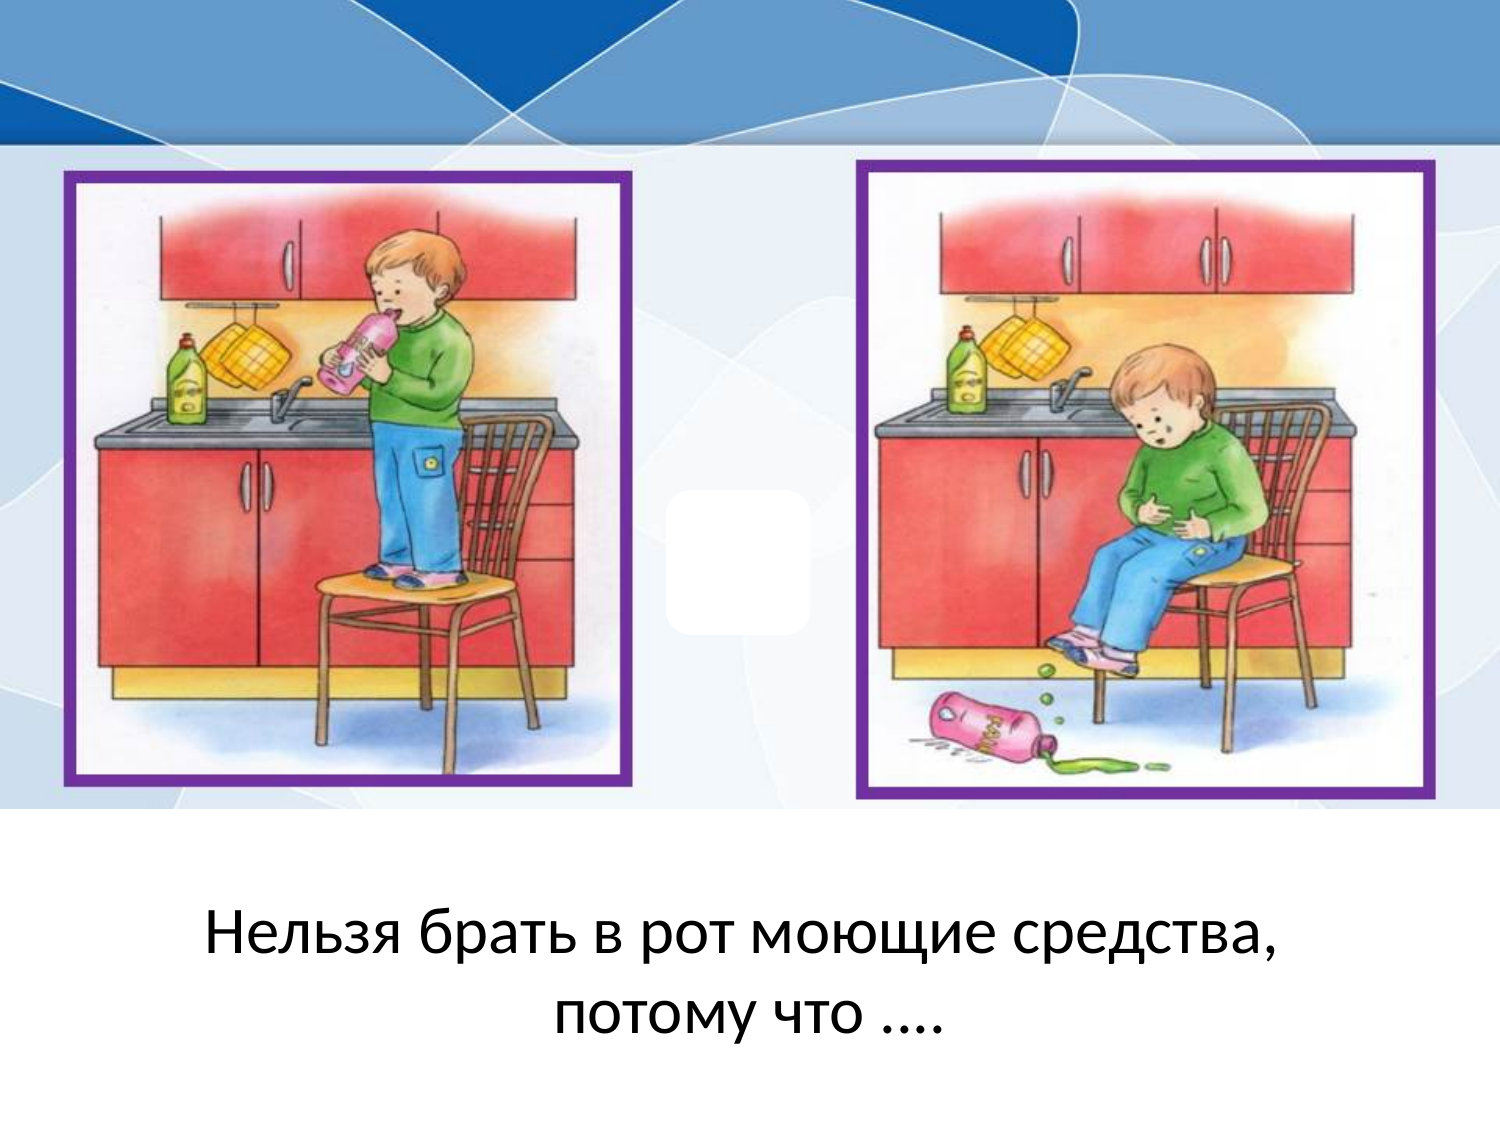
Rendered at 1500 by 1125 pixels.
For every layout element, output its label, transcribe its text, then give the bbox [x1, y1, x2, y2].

title Нельзя брать в рот моющие средства, потому что .... [75, 855, 1425, 1079]
picture [0, 0, 1500, 809]
